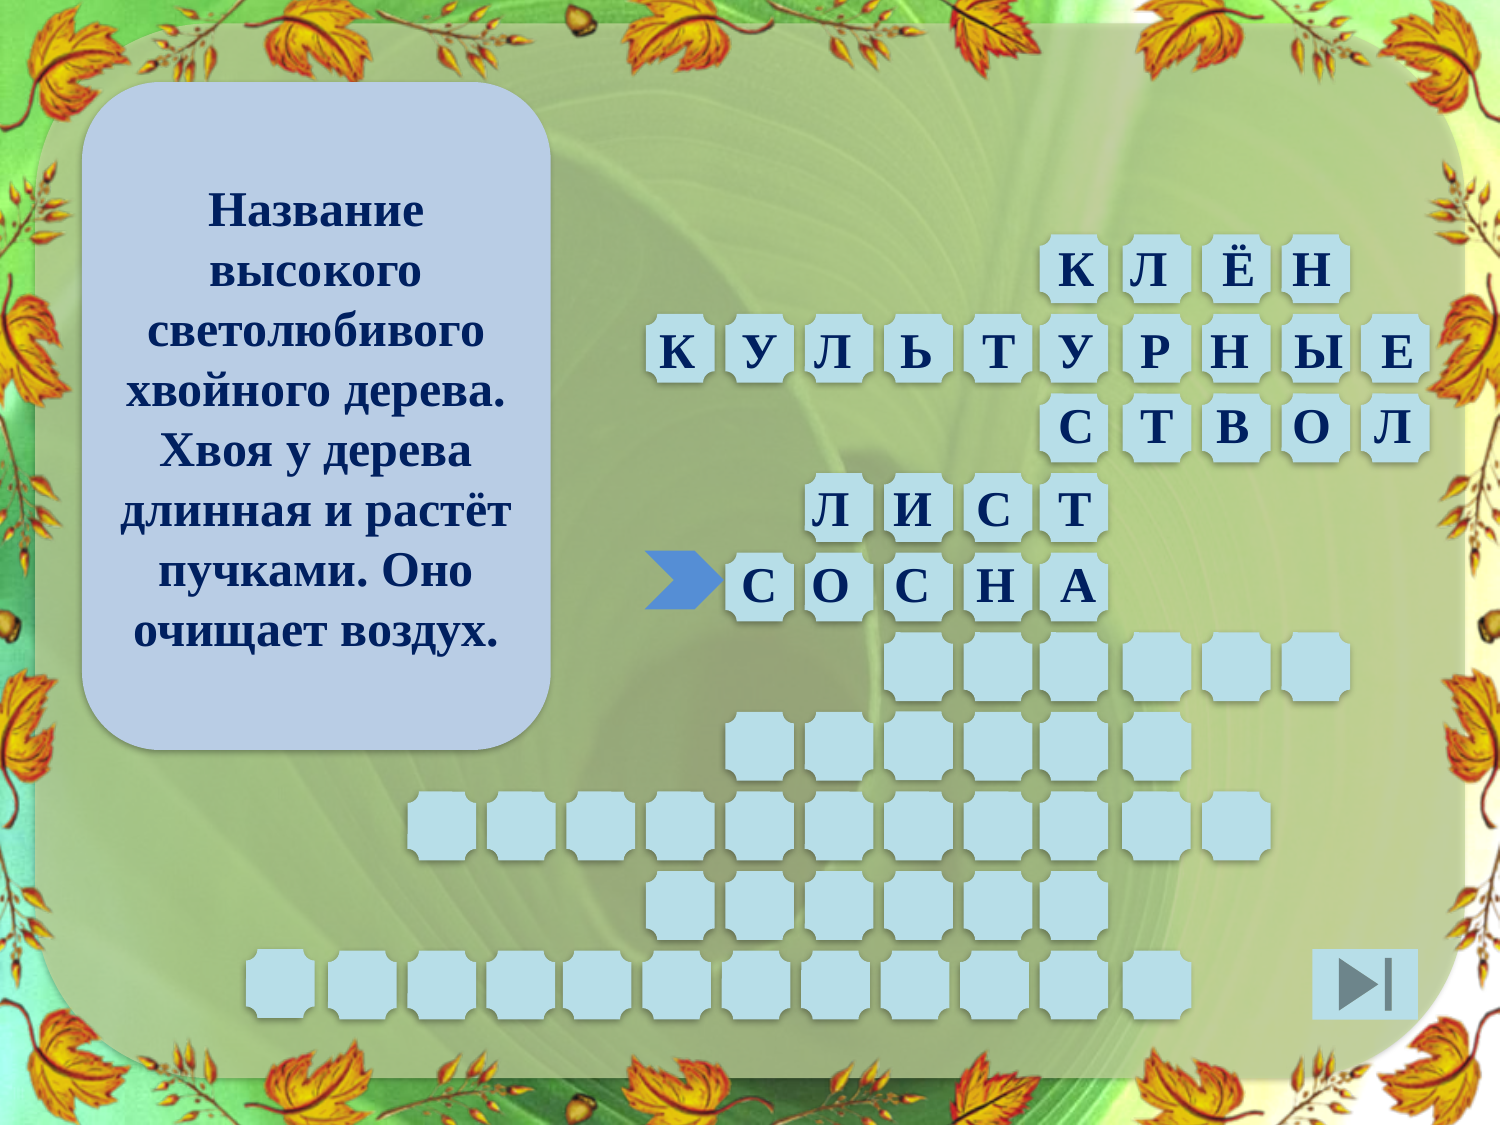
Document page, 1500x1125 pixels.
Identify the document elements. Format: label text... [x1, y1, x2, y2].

text_box [245, 949, 315, 1018]
text_box Н [1277, 228, 1347, 232]
picture [0, 0, 1500, 1125]
text_box Название высокого светолюбивого хвойного дерева. Хвоя у дерева длинная и растёт пучками. Оно очищает воздух. [81, 82, 551, 751]
text_box Л [1116, 228, 1184, 232]
text_box К [1043, 228, 1110, 232]
text_box Ё [1207, 228, 1271, 232]
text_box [327, 234, 1430, 1020]
